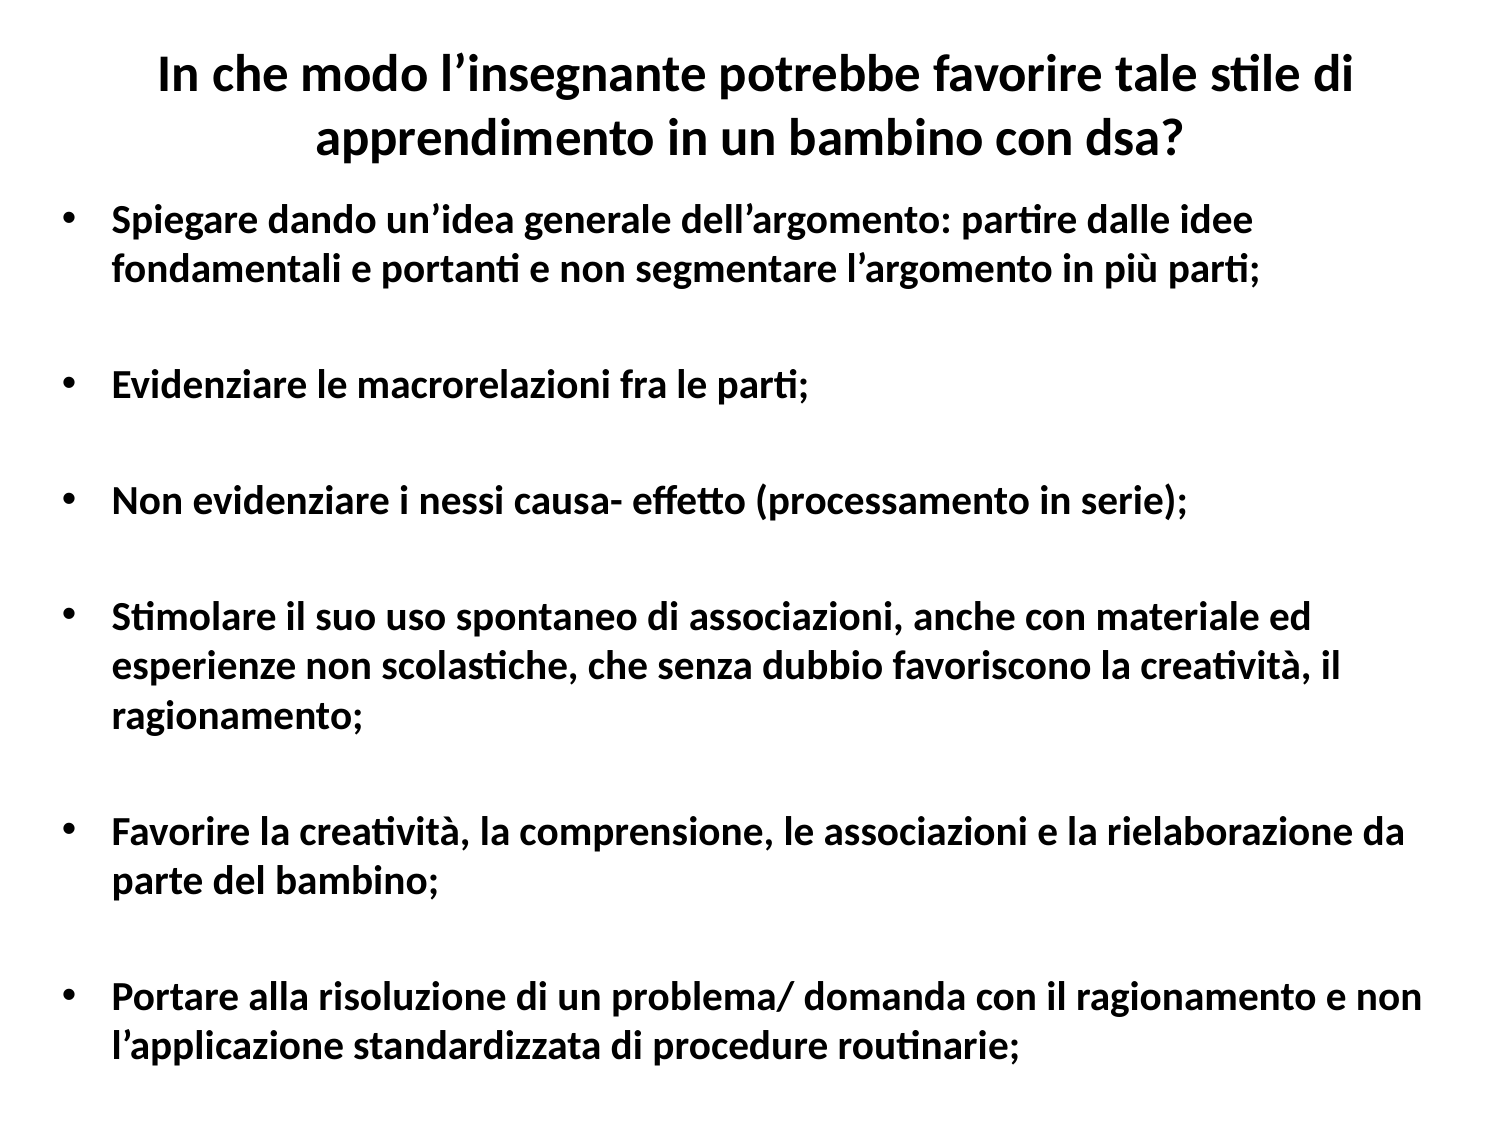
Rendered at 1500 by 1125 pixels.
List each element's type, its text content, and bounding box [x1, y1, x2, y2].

title In che modo l’insegnante potrebbe favorire tale stile di apprendimento in un bambino con dsa? [88, 30, 1425, 184]
list Spiegare dando un’idea generale dell’argomento: partire dalle idee fondamentali e portanti e non segmentare l’argomento in più parti; Evidenziare le macrorelazioni fra le parti; Non evidenziare i nessi causa- effetto (processamento in serie); Stimolare il suo uso spontaneo di associazioni, anche con materiale ed esperienze non scolastiche, che senza dubbio favoriscono la creatività, il ragionamento; Favorire la creatività, la comprensione, le associazioni e la rielaborazione da parte del bambino; Portare alla risoluzione di un problema/ domanda con il ragionamento e non l’applicazione standardizzata di procedure routinarie; [46, 184, 1477, 1083]
